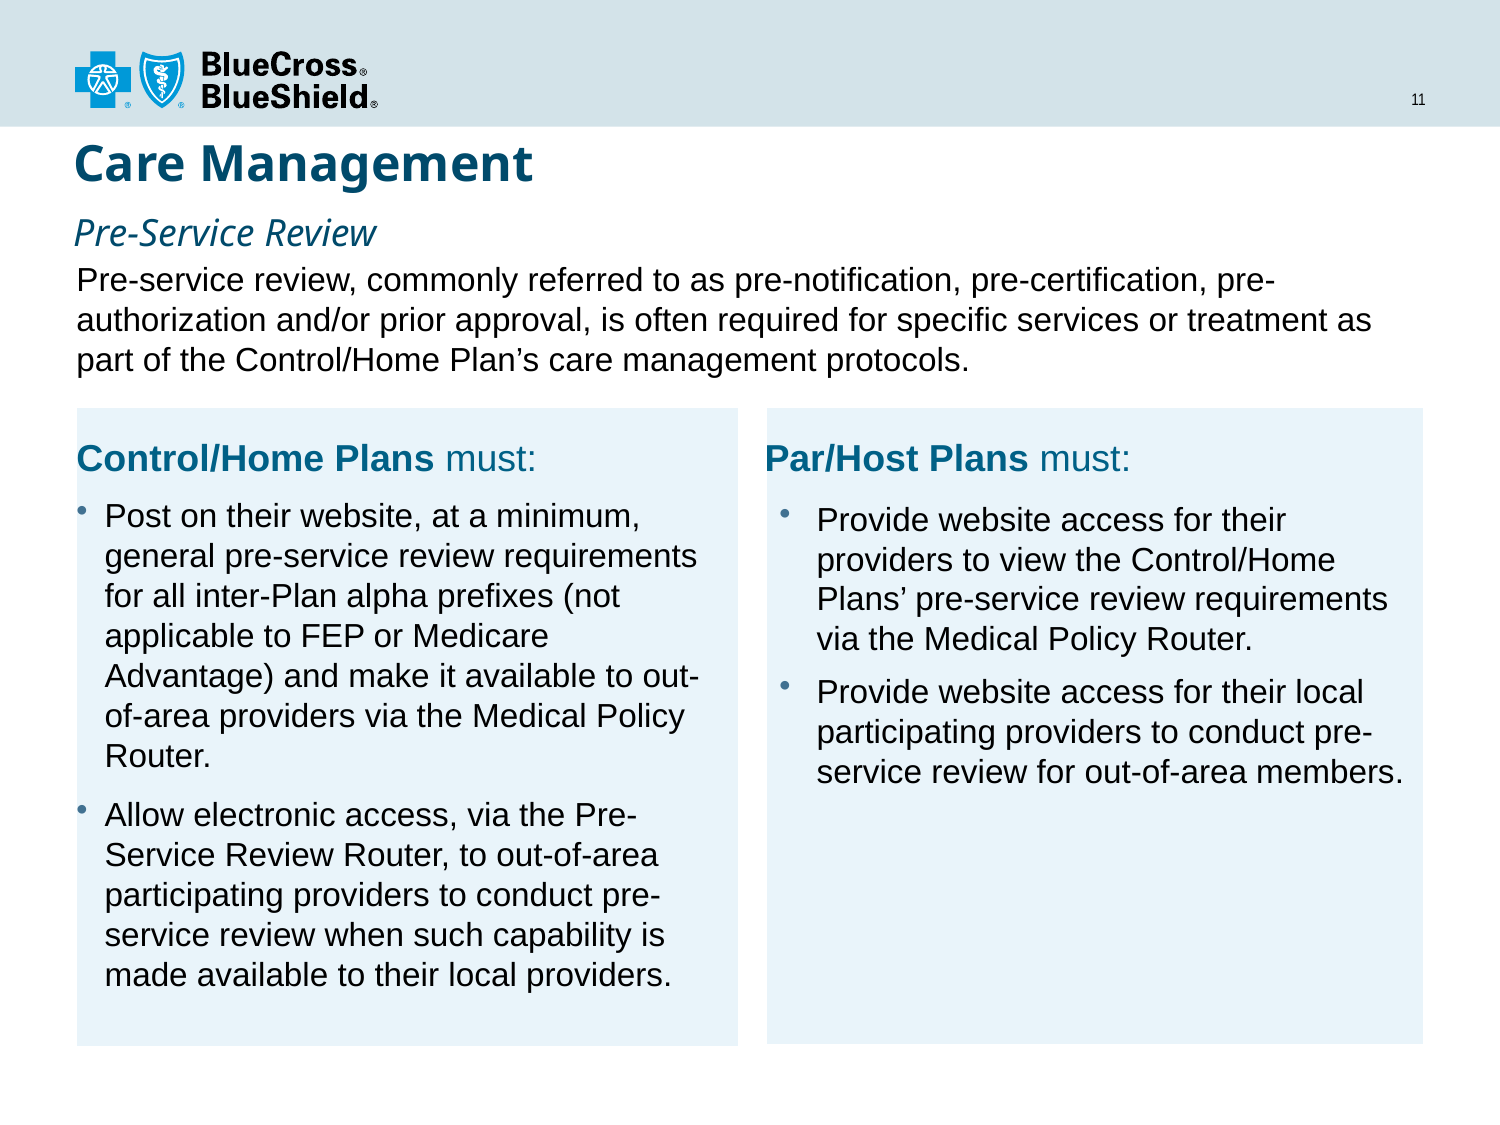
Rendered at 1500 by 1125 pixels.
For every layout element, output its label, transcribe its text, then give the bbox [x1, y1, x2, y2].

picture [124, 101, 131, 109]
title Care Management Pre-Service Review [73, 129, 1423, 241]
picture [178, 101, 185, 109]
list Pre-service review, commonly referred to as pre-notification, pre-certification, pre-authorization and/or prior approval, is often required for specific services or treatment as part of the Control/Home Plan’s care management protocols. [76, 258, 1427, 371]
text_box Post on their website, at a minimum, general pre-service review requirements for all inter-Plan alpha prefixes (not applicable to FEP or Medicare Advantage) and make it available to out-of-area providers via the Medical Policy Router. Allow electronic access, via the Pre-Service Review Router, to out-of-area participating providers to conduct pre-service review when such capability is made available to their local providers. [76, 494, 741, 1041]
text_box Control/Home Plans must: [76, 433, 764, 487]
text_box Provide website access for their providers to view the Control/Home Plans’ pre-service review requirements via the Medical Policy Router. Provide website access for their local participating providers to conduct pre-service review for out-of-area members. [763, 403, 1427, 1048]
text_box Par/Host Plans must: [764, 433, 1424, 487]
text_box [73, 404, 742, 1050]
